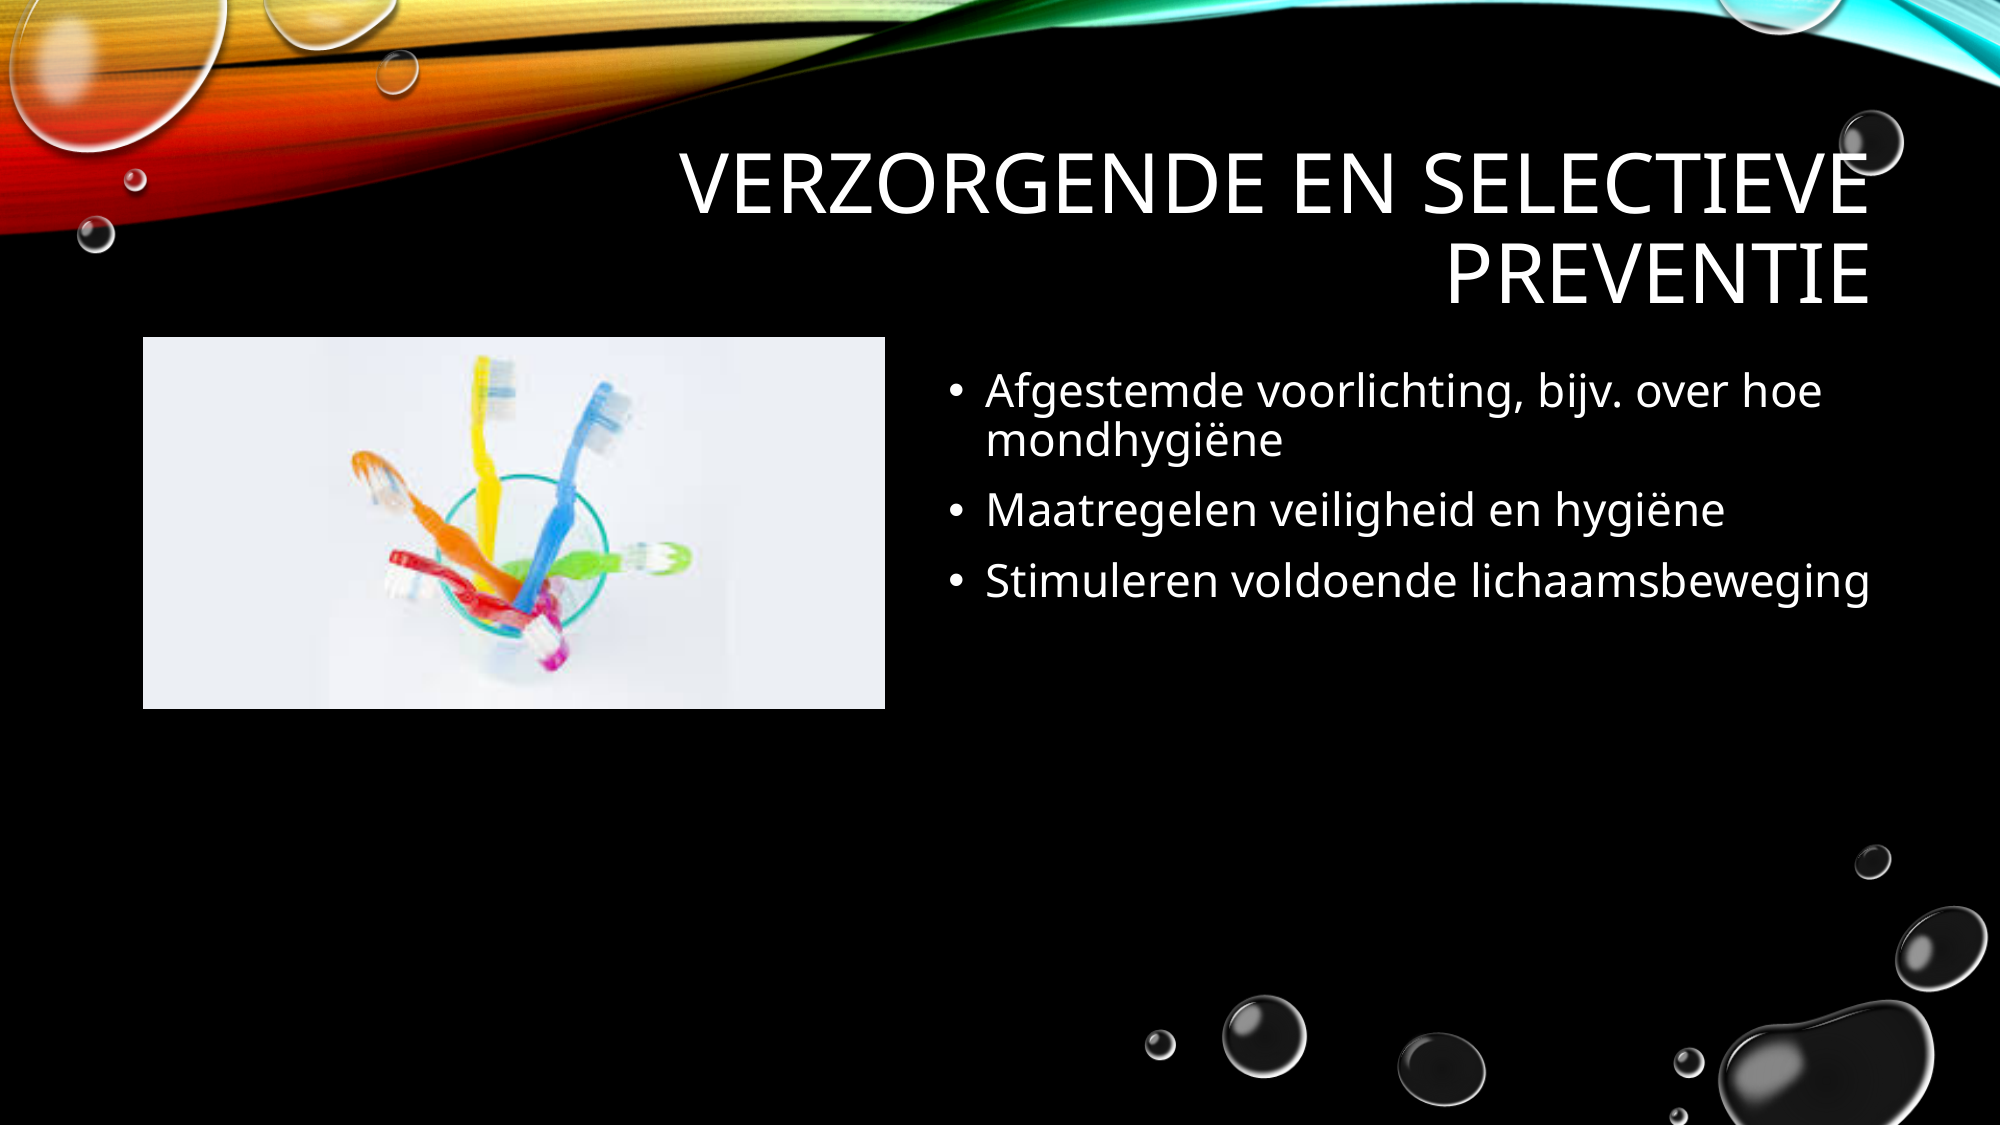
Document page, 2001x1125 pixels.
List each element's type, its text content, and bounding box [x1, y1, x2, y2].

title Verzorgende en selectieve preventie [474, 125, 1888, 338]
list Afgestemde voorlichting, bijv. over hoe mondhygiëne Maatregelen veiligheid en hygiëne Stimuleren voldoende lichaamsbeweging [933, 360, 1888, 1021]
picture [0, 0, 2000, 1125]
